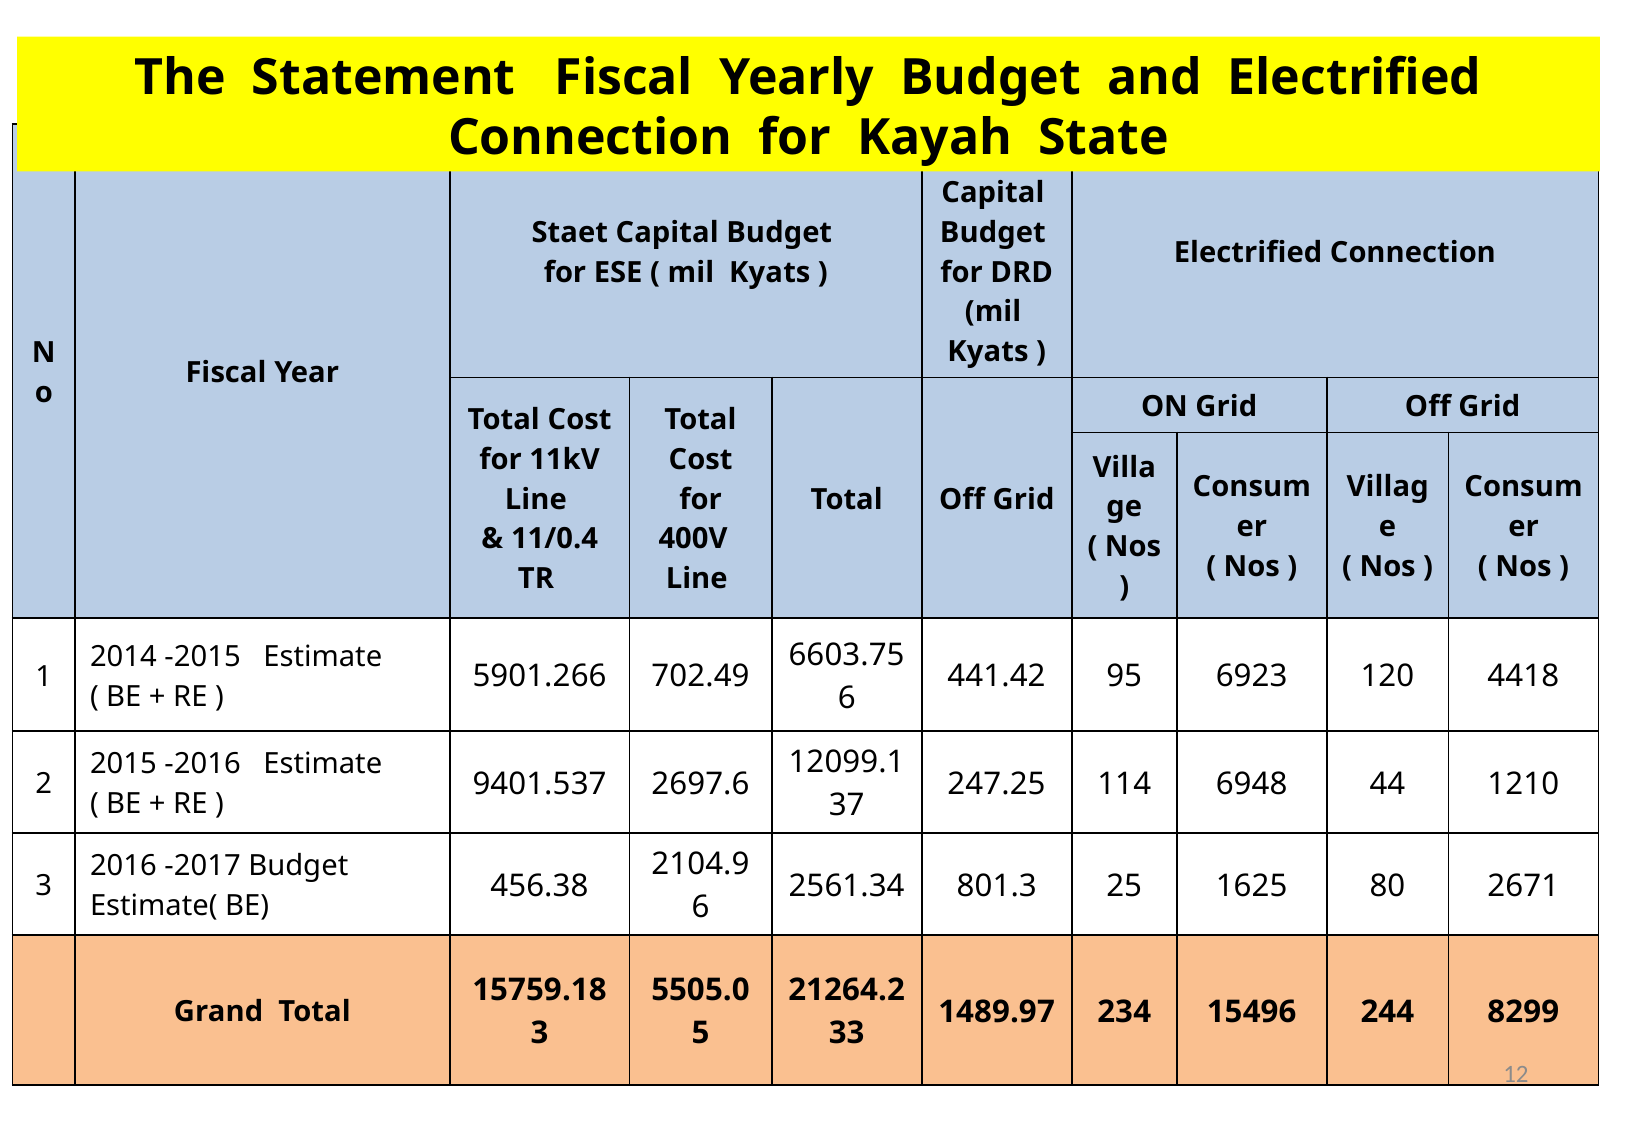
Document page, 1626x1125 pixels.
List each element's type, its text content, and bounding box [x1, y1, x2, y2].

table_cell 8299 [1449, 936, 1598, 1084]
table_cell 1489.97 [923, 936, 1071, 1084]
table_cell 80 [1328, 834, 1448, 934]
table_cell 2016 -2017 Budget Estimate( BE) [76, 834, 449, 934]
table_cell 244 [1328, 936, 1448, 1042]
table_cell Grand Total [76, 936, 449, 1084]
table_cell Consumer ( Nos ) [1449, 433, 1598, 617]
table_cell 5901.266 [451, 619, 629, 730]
table_cell 1625 [1178, 834, 1326, 934]
table_cell Off Grid [1328, 378, 1598, 432]
table_cell 12099.137 [773, 732, 921, 832]
table_cell Village ( Nos ) [1328, 433, 1448, 617]
table_cell 44 [1328, 732, 1448, 832]
table_cell 120 [1328, 619, 1448, 730]
table_cell 2671 [1449, 834, 1598, 934]
table_cell 6923 [1178, 619, 1326, 730]
table_cell 2104.96 [630, 834, 771, 934]
table_cell 456.38 [451, 834, 629, 934]
table_cell 247.25 [923, 732, 1071, 832]
table_cell 441.42 [923, 619, 1071, 730]
table_cell [13, 936, 74, 1084]
table_cell 234 [1073, 936, 1176, 1084]
table_cell Total Cost for 400V Line [630, 378, 771, 617]
table_cell 15759.183 [451, 936, 629, 1084]
table_cell Total [773, 378, 921, 617]
table_cell ON Grid [1073, 378, 1326, 432]
table_header Fiscal Year [76, 172, 449, 617]
table_cell 9401.537 [451, 732, 629, 832]
table_cell 114 [1073, 732, 1176, 832]
table_cell 25 [1073, 834, 1176, 934]
table_cell 2015 -2016 Estimate ( BE + RE ) [76, 732, 449, 832]
table_header No [13, 125, 74, 617]
table_cell Off Grid [923, 378, 1071, 617]
table_cell Consumer ( Nos ) [1178, 433, 1326, 617]
table_cell 4418 [1449, 619, 1598, 730]
table_cell 801.3 [923, 834, 1071, 934]
table_cell 6948 [1178, 732, 1326, 832]
table_cell 1210 [1449, 732, 1598, 832]
text_box The Statement Fiscal Yearly Budget and Electrified Connection for Kayah State [17, 36, 1600, 172]
table_cell 21264.233 [773, 936, 921, 1084]
table_header Electrified Connection [1073, 172, 1598, 377]
table_cell 15496 [1178, 936, 1326, 1042]
table_header Staet Capital Budget for ESE ( mil Kyats ) [451, 172, 921, 377]
slide_number 12 [1164, 1042, 1544, 1103]
table_cell 3 [13, 834, 74, 934]
table_cell 2014 -2015 Estimate ( BE + RE ) [76, 619, 449, 730]
table_cell 95 [1073, 619, 1176, 730]
table_cell 702.49 [630, 619, 771, 730]
table_cell 2697.6 [630, 732, 771, 832]
table_cell 2561.34 [773, 834, 921, 934]
table_header Staet Capital Budget for DRD (mil Kyats ) [923, 172, 1071, 377]
table_cell 6603.756 [773, 619, 921, 730]
table_cell 5505.05 [630, 936, 771, 1084]
table_cell Village ( Nos ) [1073, 433, 1176, 617]
table_cell Total Cost for 11kV Line & 11/0.4 TR [451, 378, 629, 617]
table_cell 1 [13, 619, 74, 730]
table_cell 2 [13, 732, 74, 832]
